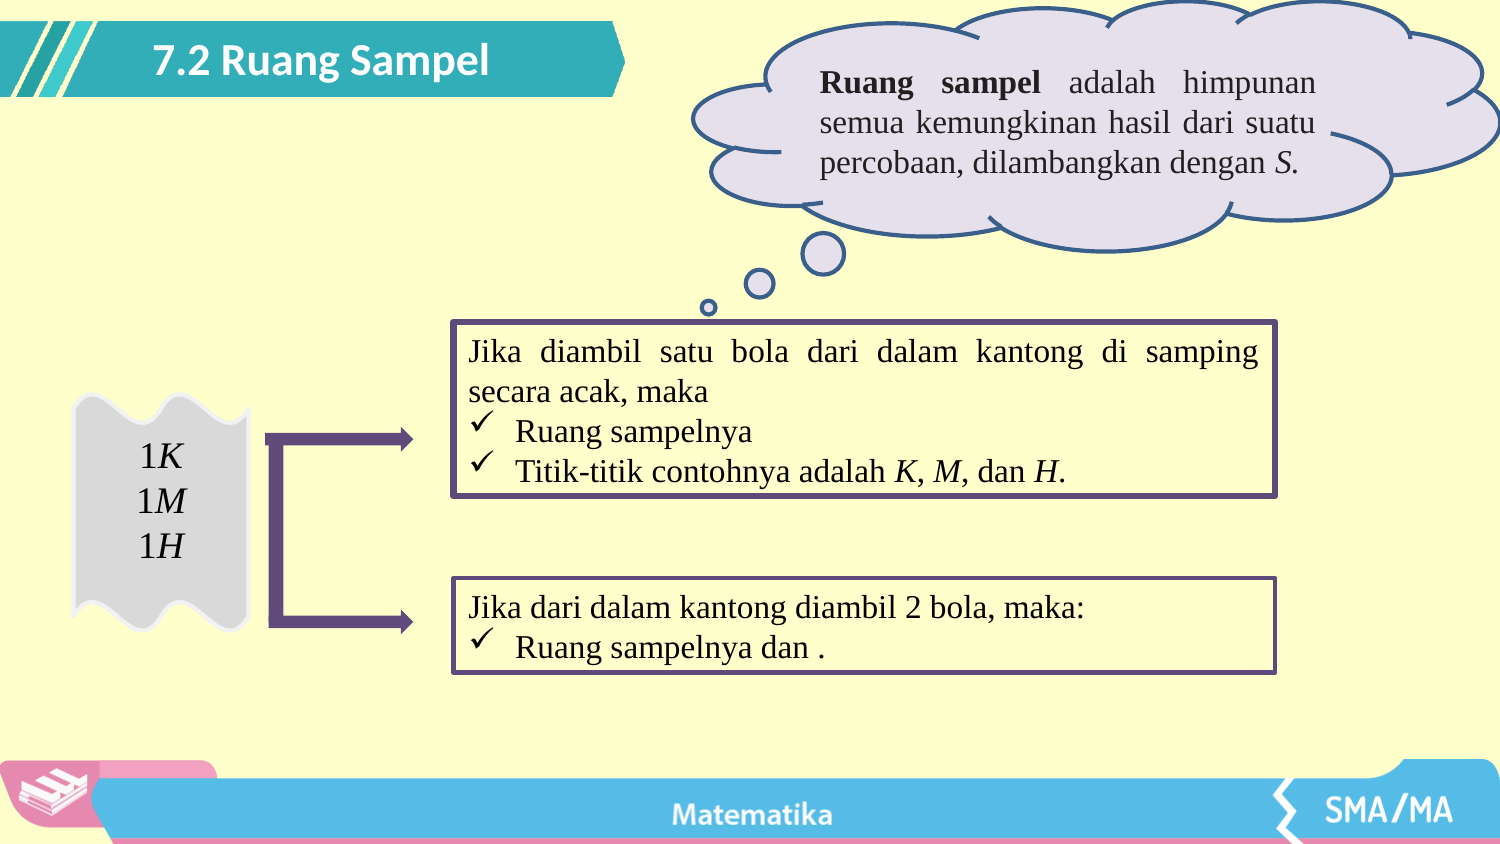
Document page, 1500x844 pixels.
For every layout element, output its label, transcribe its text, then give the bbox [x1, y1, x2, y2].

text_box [0, 21, 626, 97]
picture [0, 759, 1500, 844]
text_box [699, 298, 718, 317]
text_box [264, 426, 414, 635]
text_box Ruang sampel adalah himpunan semua kemungkinan hasil dari suatu percobaan, dilambangkan dengan S. [690, 0, 1500, 254]
text_box Ruang sampel adalah himpunan semua kemungkinan hasil dari suatu percobaan, dilambangkan dengan S. [800, 230, 847, 277]
text_box 1K 1M 1H [71, 392, 251, 633]
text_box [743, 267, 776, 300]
